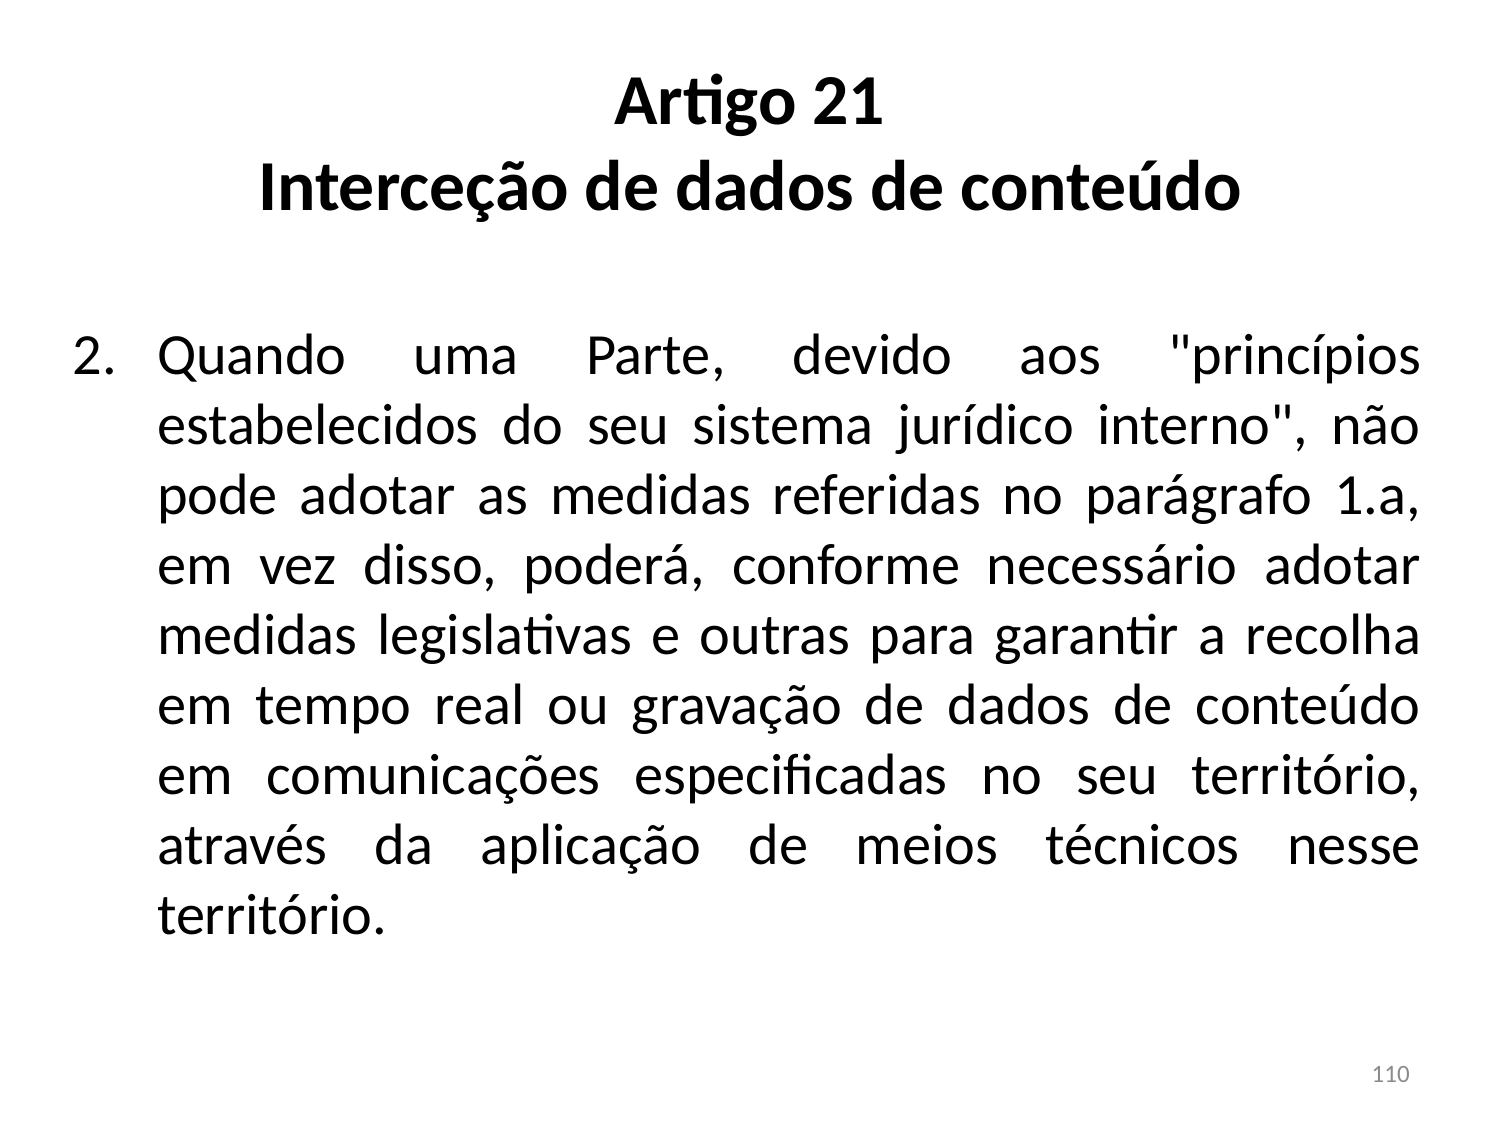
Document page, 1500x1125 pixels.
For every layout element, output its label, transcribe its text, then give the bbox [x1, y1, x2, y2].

title Artigo 21 Interceção de dados de conteúdo [74, 44, 1426, 233]
slide_number 110 [1074, 1042, 1425, 1103]
list Quando uma Parte, devido aos "princípios estabelecidos do seu sistema jurídico interno", não pode adotar as medidas referidas no parágrafo 1.a, em vez disso, poderá, conforme necessário adotar medidas legislativas e outras para garantir a recolha em tempo real ou gravação de dados de conteúdo em comunicações especificadas no seu território, através da aplicação de meios técnicos nesse território. [57, 308, 1437, 1046]
